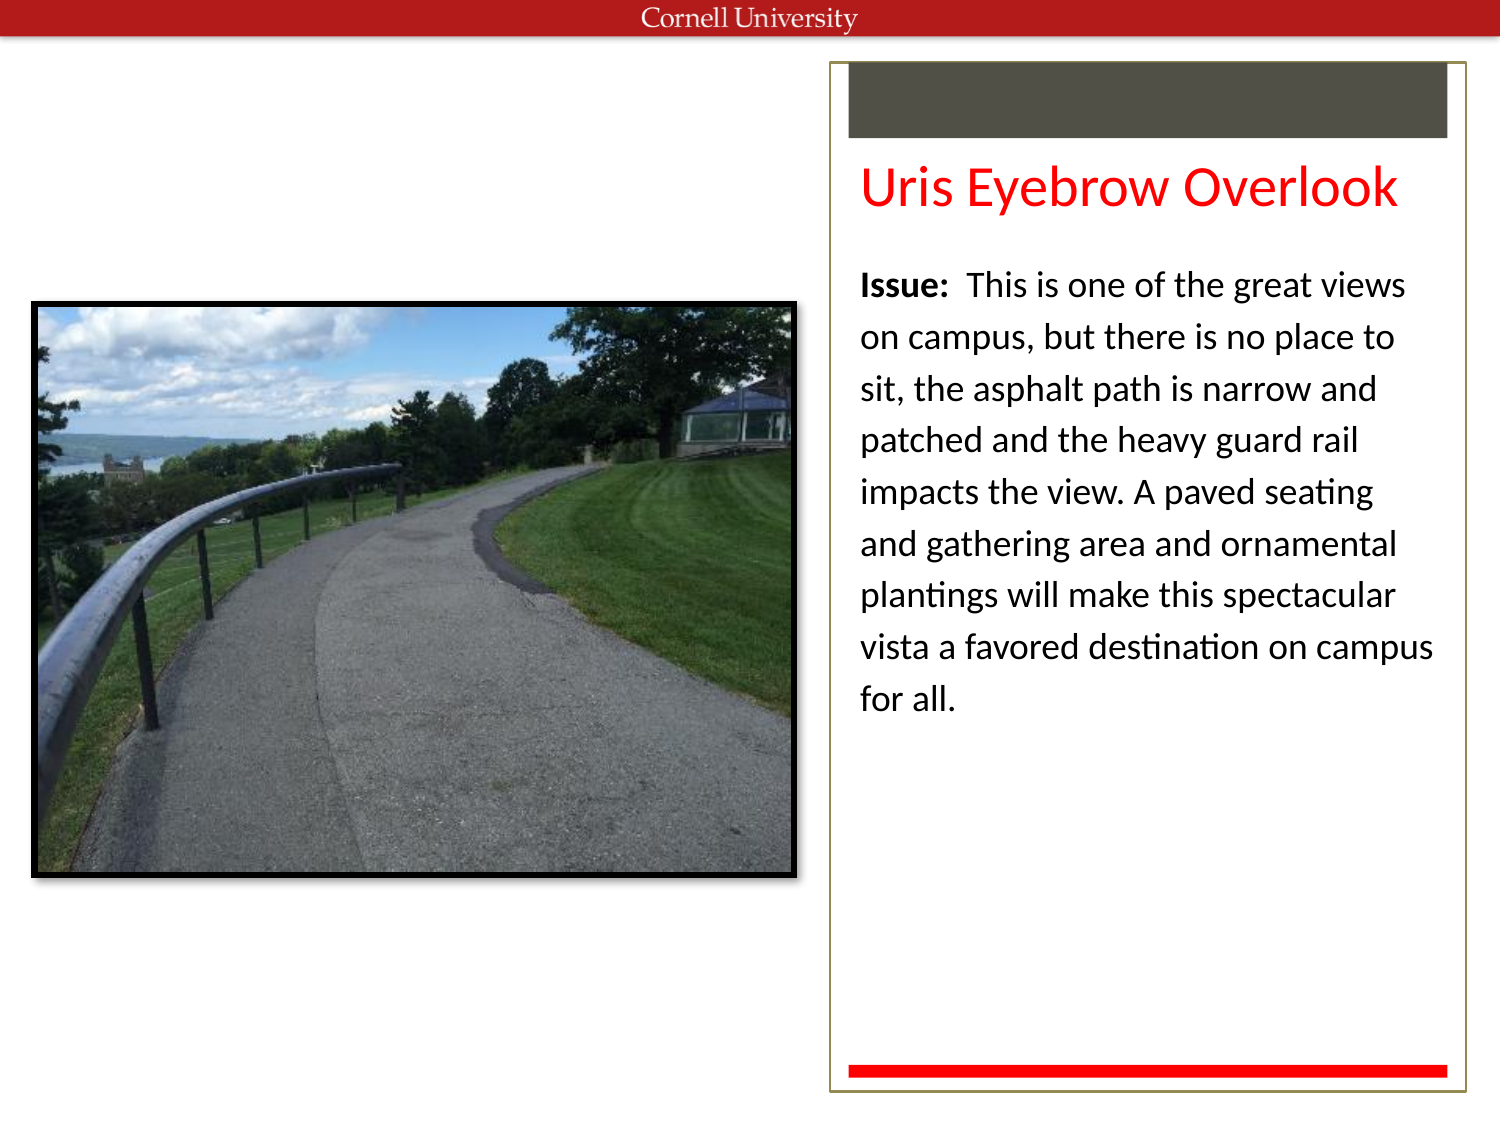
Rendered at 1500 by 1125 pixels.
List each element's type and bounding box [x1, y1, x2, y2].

picture [37, 306, 791, 872]
picture [635, 0, 858, 60]
text_box [829, 62, 1467, 1092]
